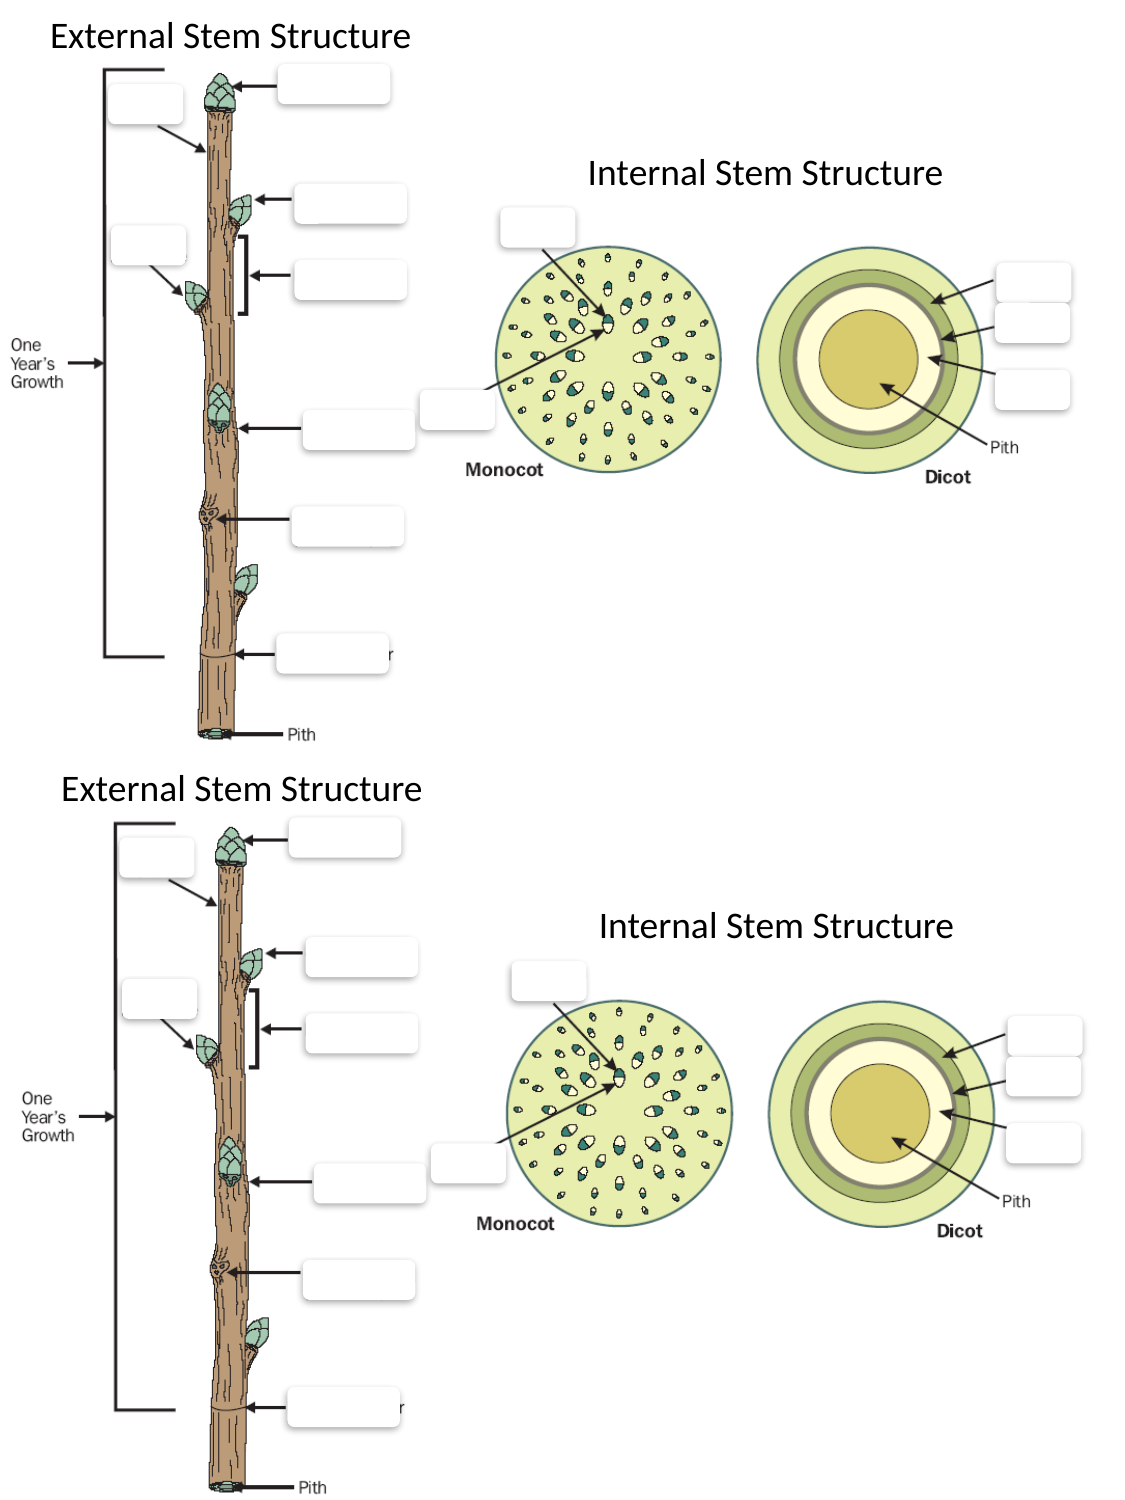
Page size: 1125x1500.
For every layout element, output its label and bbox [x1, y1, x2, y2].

text_box [430, 893, 1089, 1255]
text_box [419, 140, 1078, 502]
text_box [0, 3, 528, 749]
text_box [0, 756, 539, 1500]
